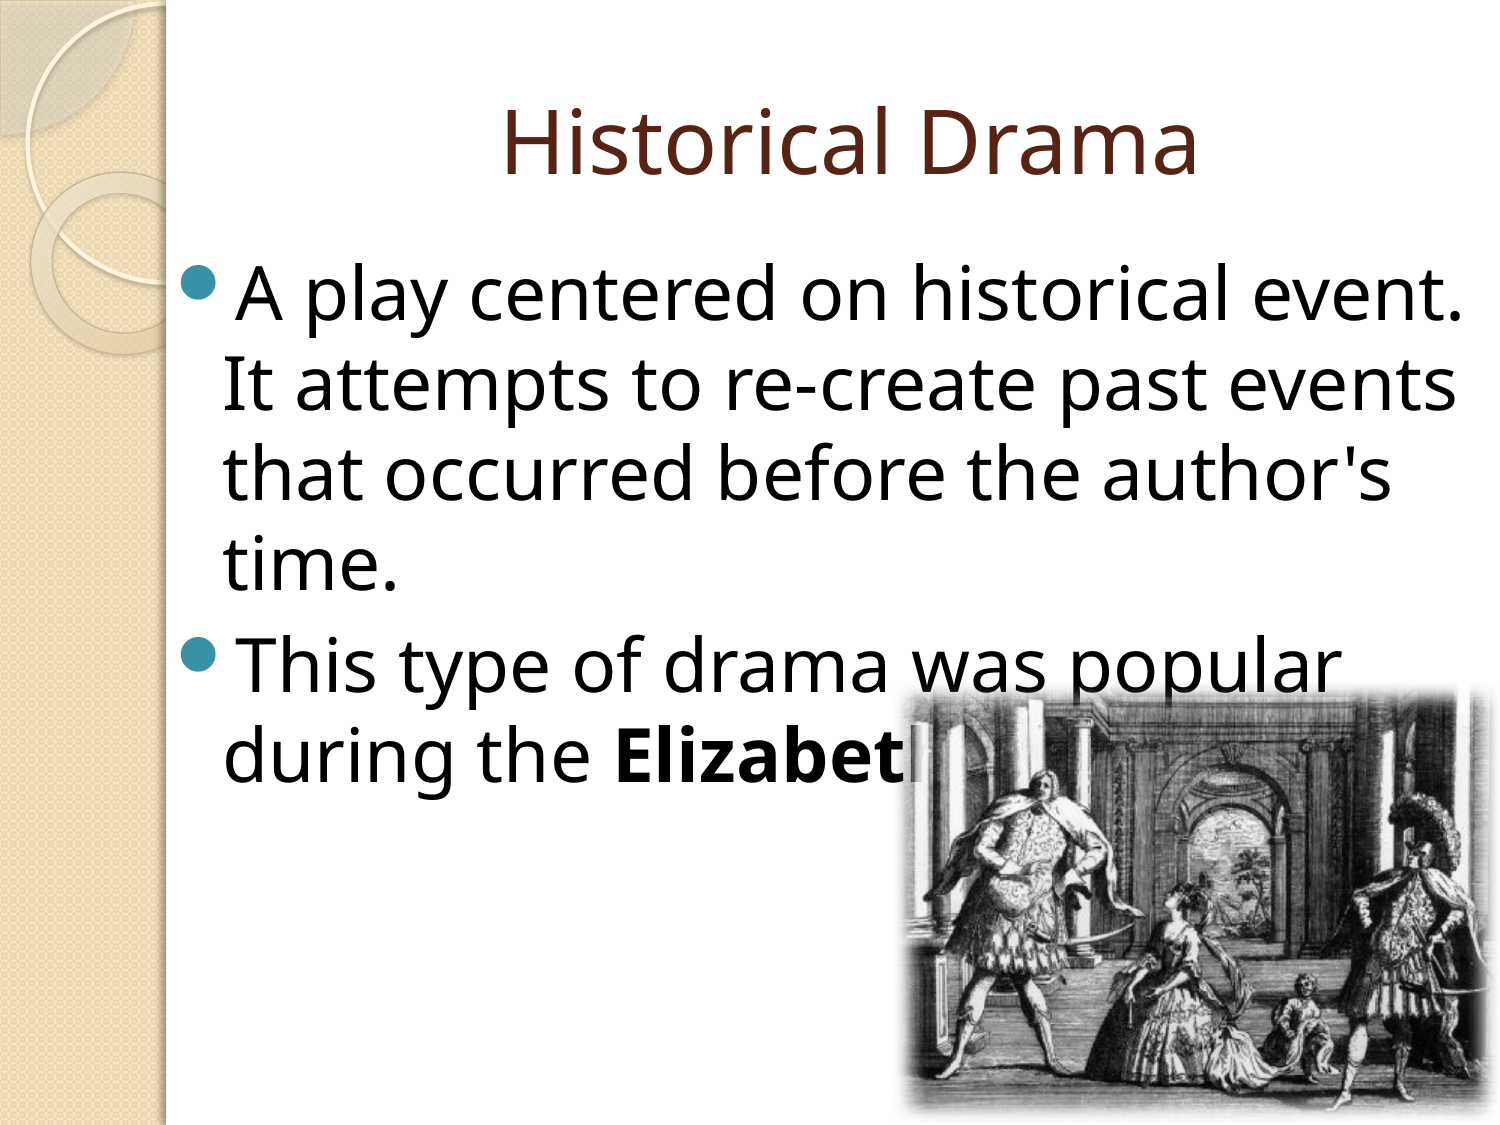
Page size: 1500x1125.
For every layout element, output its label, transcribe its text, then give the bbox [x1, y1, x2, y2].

picture [891, 680, 1500, 1125]
list A play centered on historical event. It attempts to re-create past events that occurred before the author's time. This type of drama was popular during the Elizabethan Age. [147, 237, 1500, 1025]
title Historical Drama [235, 45, 1466, 233]
